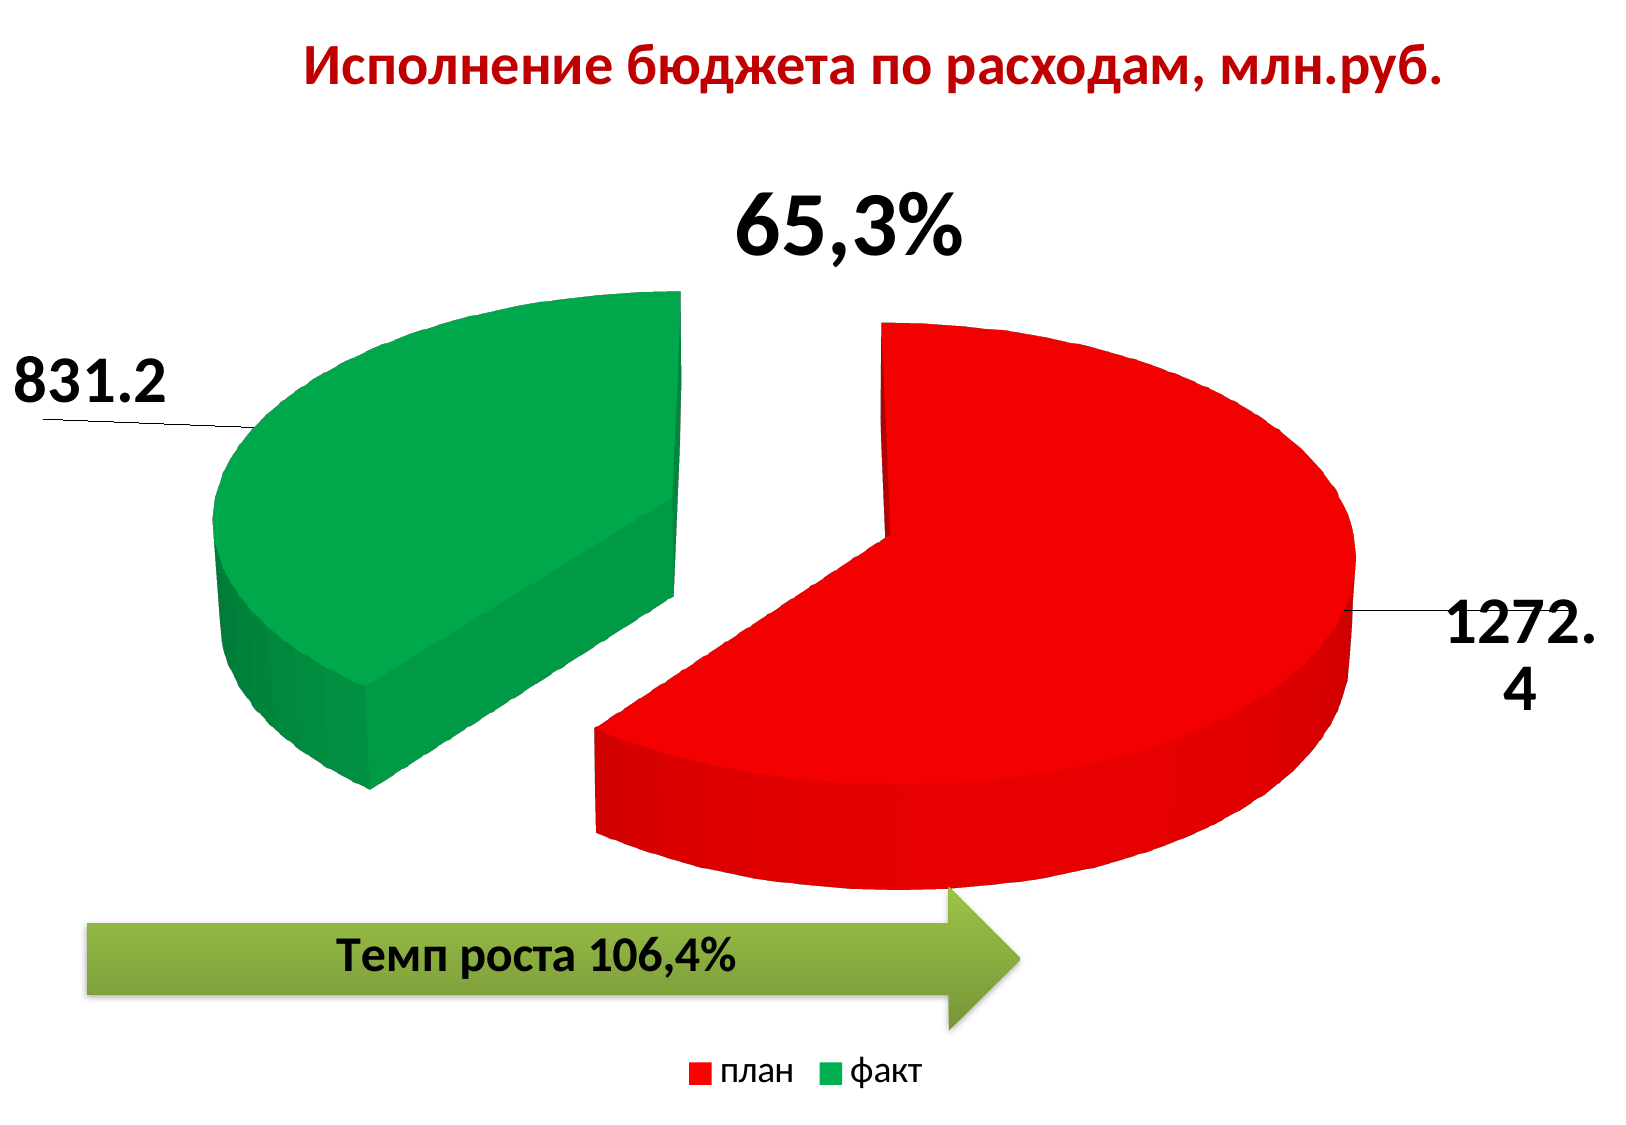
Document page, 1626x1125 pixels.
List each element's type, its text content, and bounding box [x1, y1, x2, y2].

chart [13, 162, 1599, 1101]
text_box Исполнение бюджета по расходам, млн.руб. [174, 18, 1573, 119]
